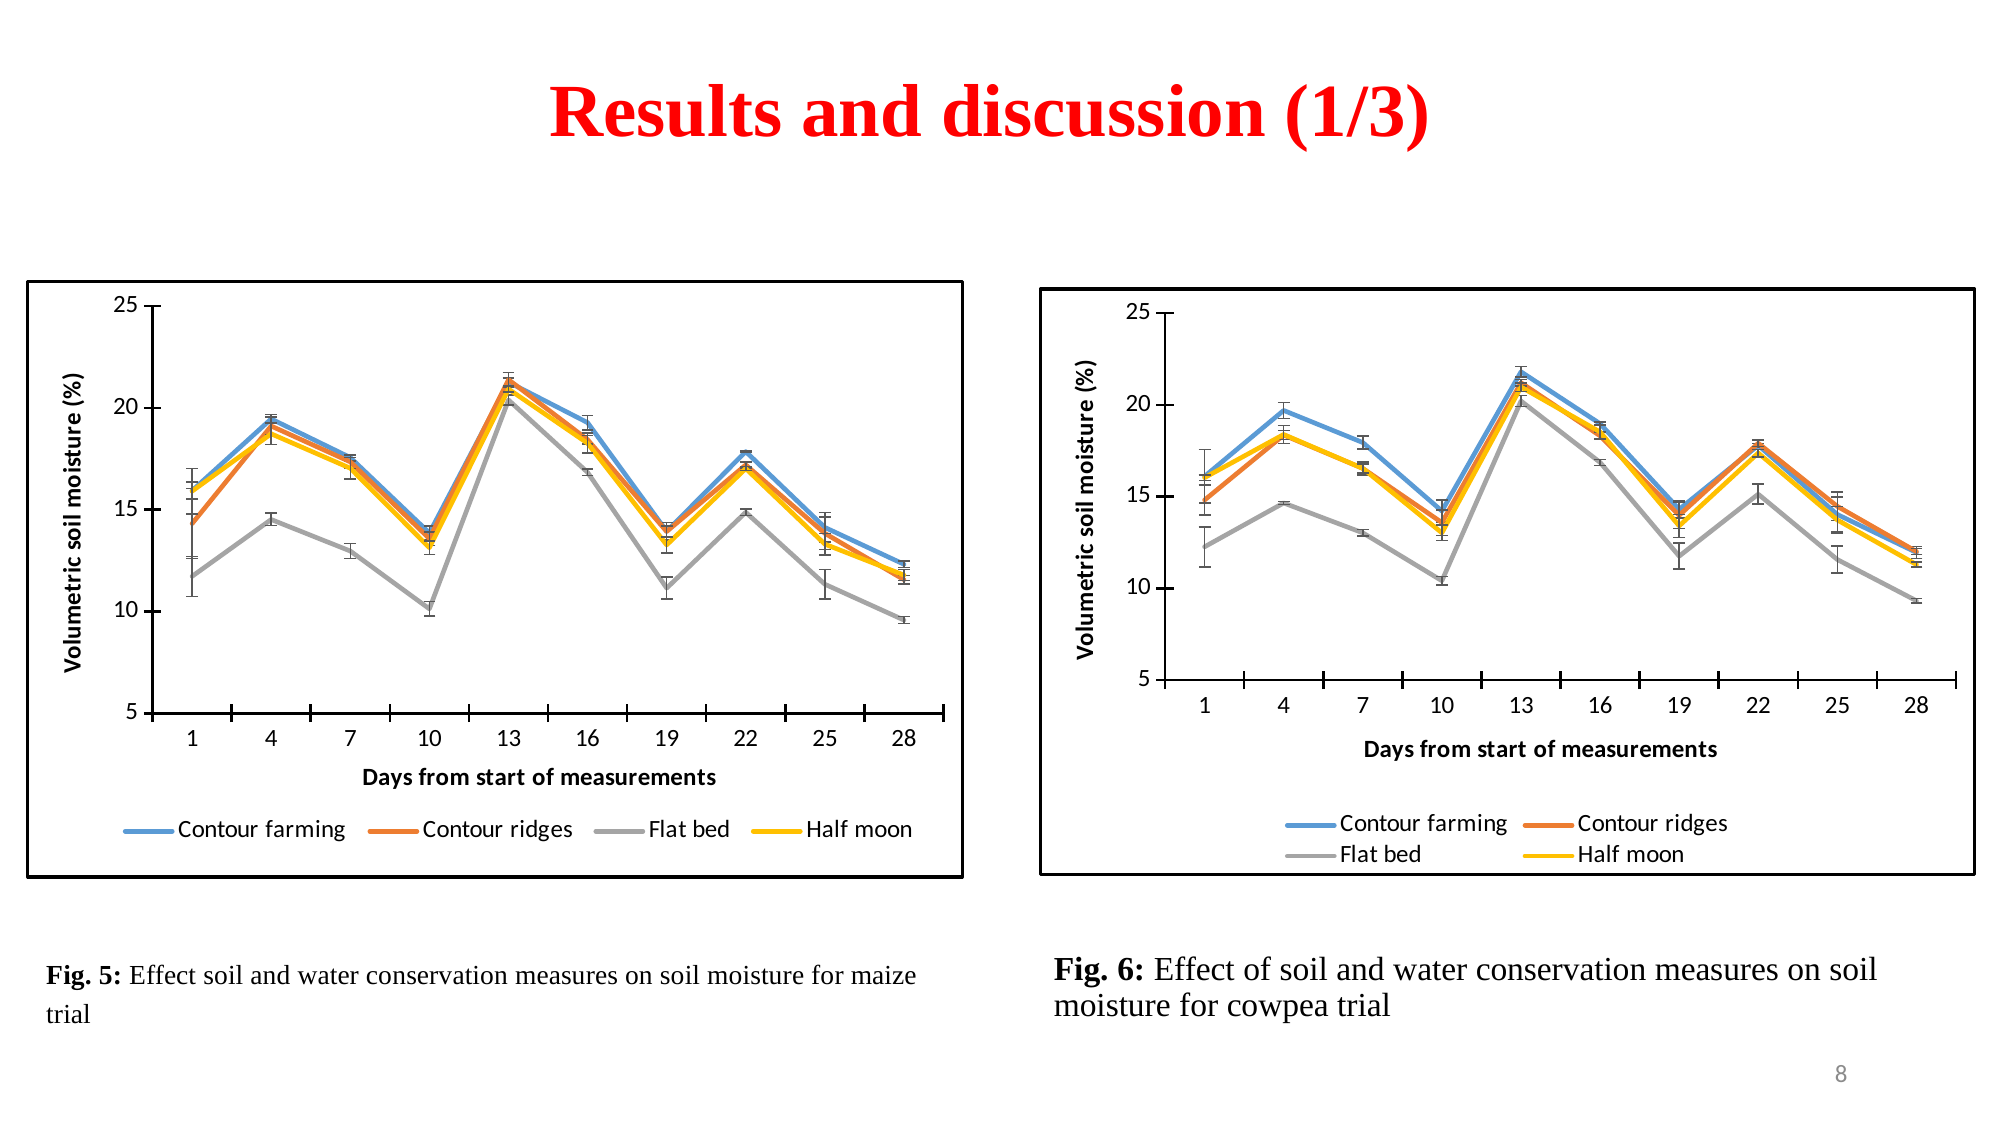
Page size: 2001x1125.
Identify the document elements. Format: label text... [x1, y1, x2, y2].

list Fig. 5: Effect soil and water conservation measures on soil moisture for maize trial [26, 879, 964, 1043]
title Results and discussion (1/3) [15, 0, 1966, 224]
chart [26, 280, 964, 879]
list Fig. 6: Effect of soil and water conservation measures on soil moisture for cowpea trial [1038, 283, 1977, 287]
slide_number 8 [1412, 1042, 1863, 1103]
list Fig. 6: Effect of soil and water conservation measures on soil moisture for cowpea trial [1038, 877, 1977, 1043]
chart [1038, 287, 1977, 877]
